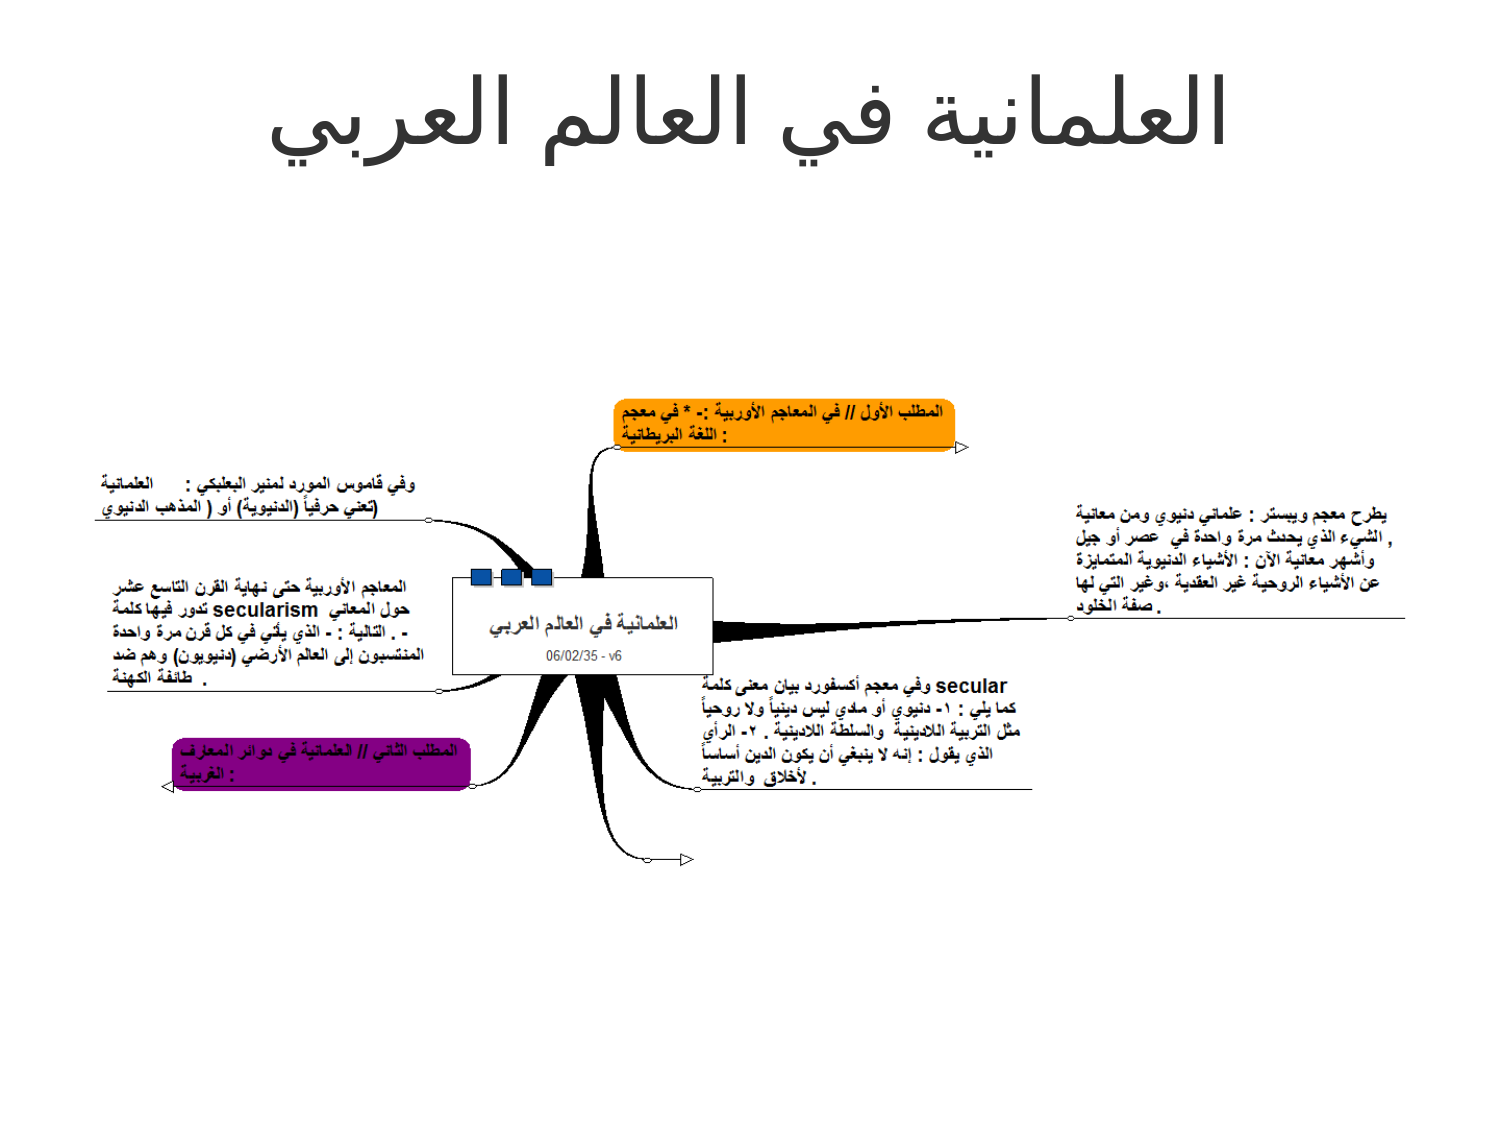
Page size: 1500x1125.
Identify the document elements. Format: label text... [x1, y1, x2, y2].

picture [74, 262, 1426, 1005]
title العلمانية في العالم العربي [75, 6, 1425, 210]
